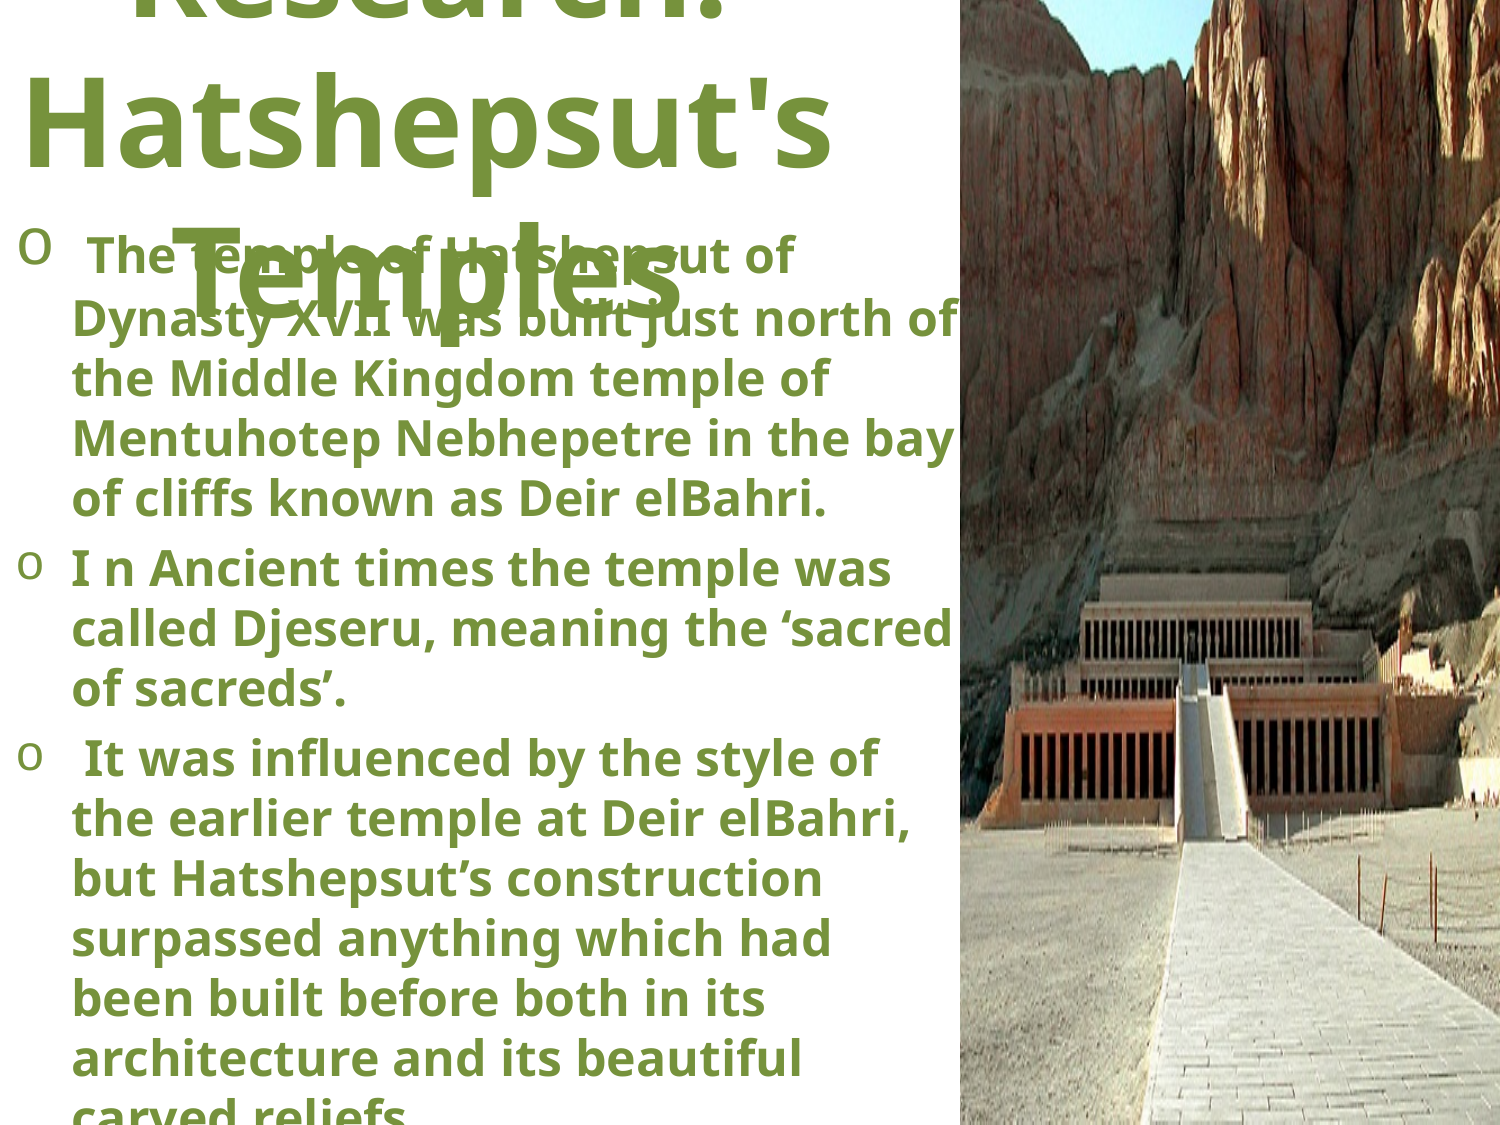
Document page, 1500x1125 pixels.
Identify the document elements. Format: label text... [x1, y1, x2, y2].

picture [960, 0, 1500, 1125]
title Research: Hatshepsut'sTemples [0, 0, 856, 198]
list The temple of Hatshepsut of Dynasty XVII was built just north of the Middle Kingdom temple of Mentuhotep Nebhepetre in the bay of cliffs known as Deir elBahri. I n Ancient times the temple was called Djeseru, meaning the ‘sacred of sacreds’. It was influenced by the style of the earlier temple at Deir elBahri, but Hatshepsut’s construction surpassed anything which had been built before both in its architecture and its beautiful carved reliefs. The female pharaoh chose to site her temple in a valley sacred to the Theban Goddess of the West , but more importantly it was on a direct axis with Karnak Temple of Amun on the east bank. It was only a short on the other side other mountain behind the temple, was the tomb which Hatshepsut had constructed for herself in the Valley of the Kings. http://egyptsites.wordpress.com/2009/02/09/temple-of-hatshepsut/ [0, 198, 955, 1091]
